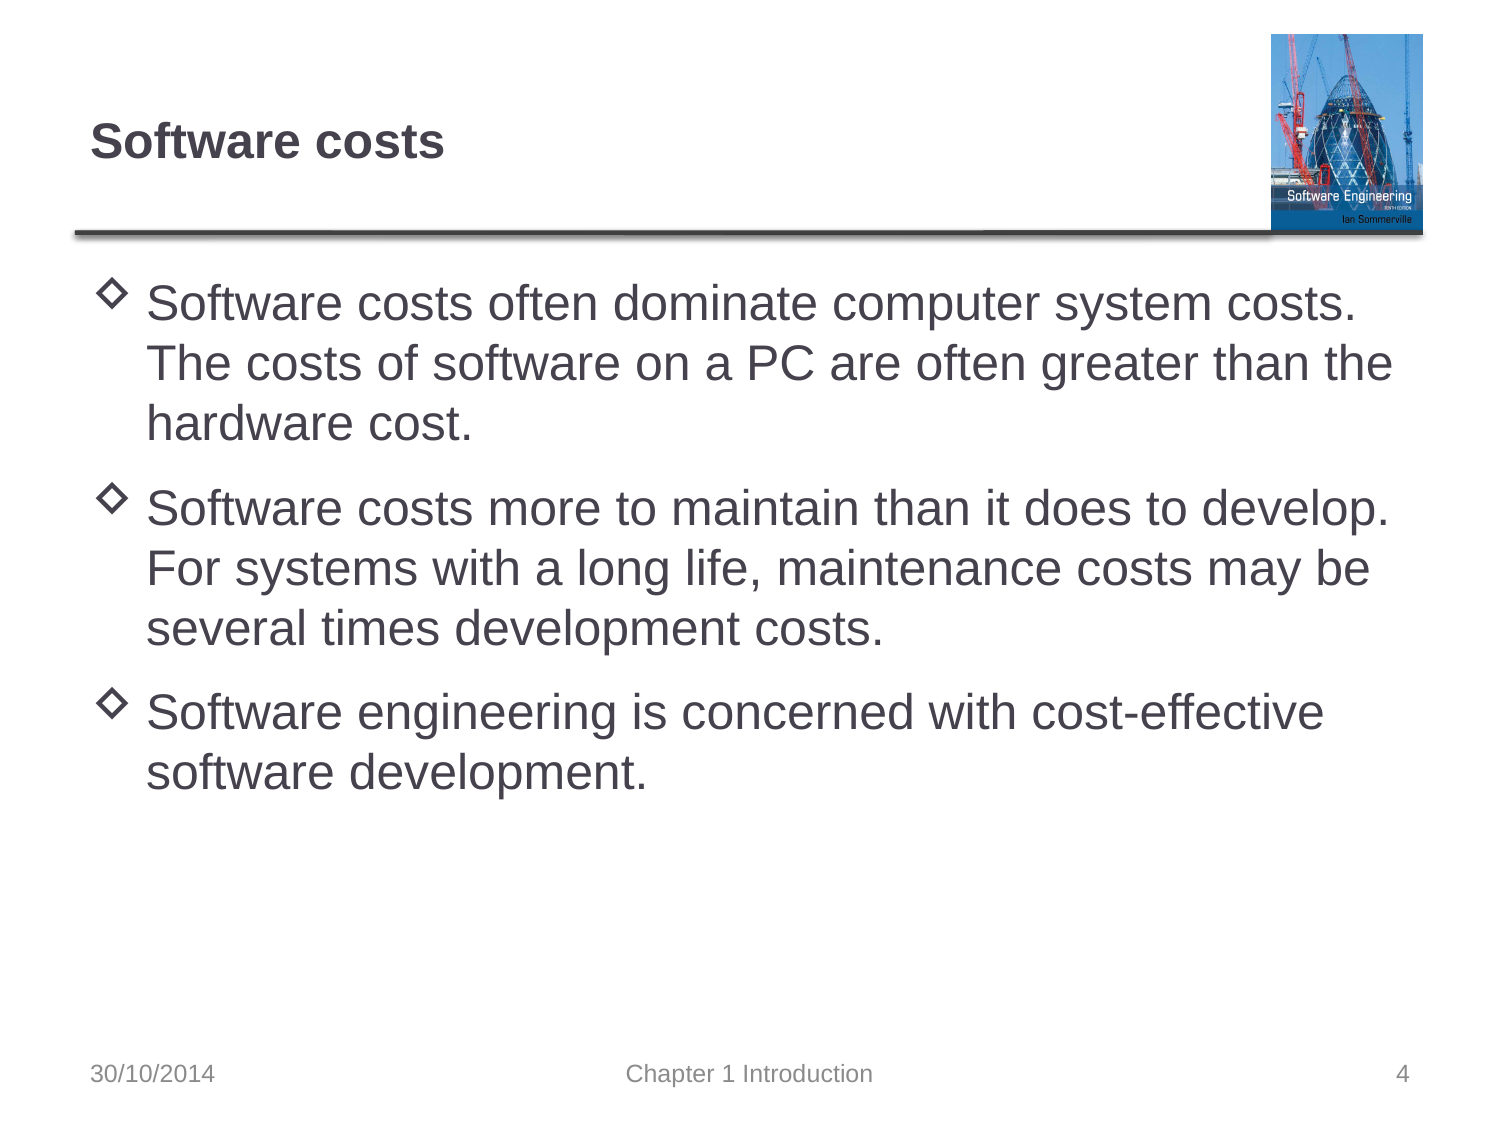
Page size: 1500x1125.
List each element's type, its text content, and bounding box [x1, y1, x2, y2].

list Software costs often dominate computer system costs. The costs of software on a PC are often greater than the hardware cost. Software costs more to maintain than it does to develop. For systems with a long life, maintenance costs may be several times development costs. Software engineering is concerned with cost-effective software development. [75, 262, 1425, 1005]
title Software costs [74, 44, 1272, 233]
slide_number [75, 1042, 425, 1103]
footer Chapter 1 Introduction [512, 1042, 988, 1103]
picture [1271, 34, 1423, 230]
slide_number 4 [1074, 1042, 1425, 1103]
